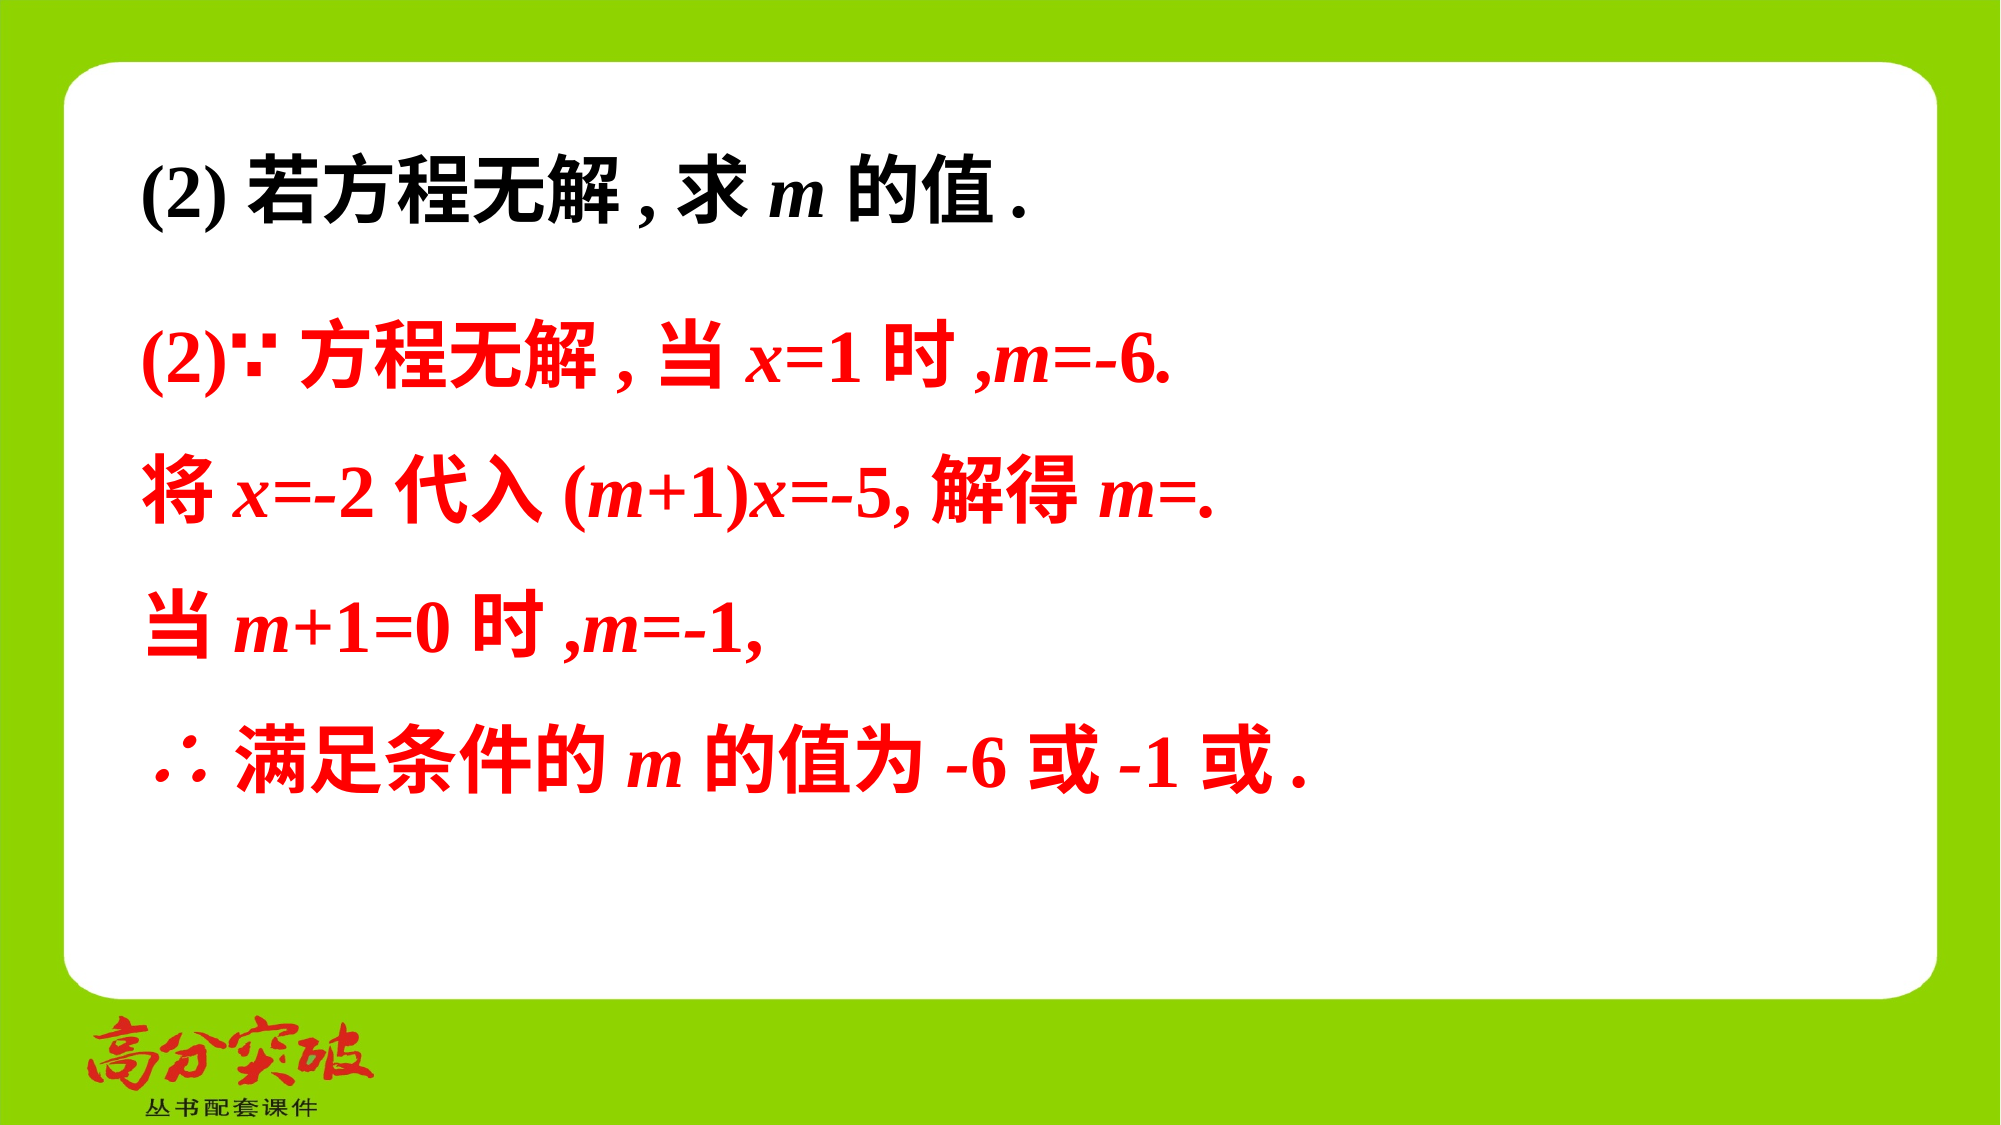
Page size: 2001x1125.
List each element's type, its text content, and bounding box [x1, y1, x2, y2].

picture [0, 0, 2001, 1125]
text_box (2)若方程无解,求m的值. [125, 89, 1128, 240]
